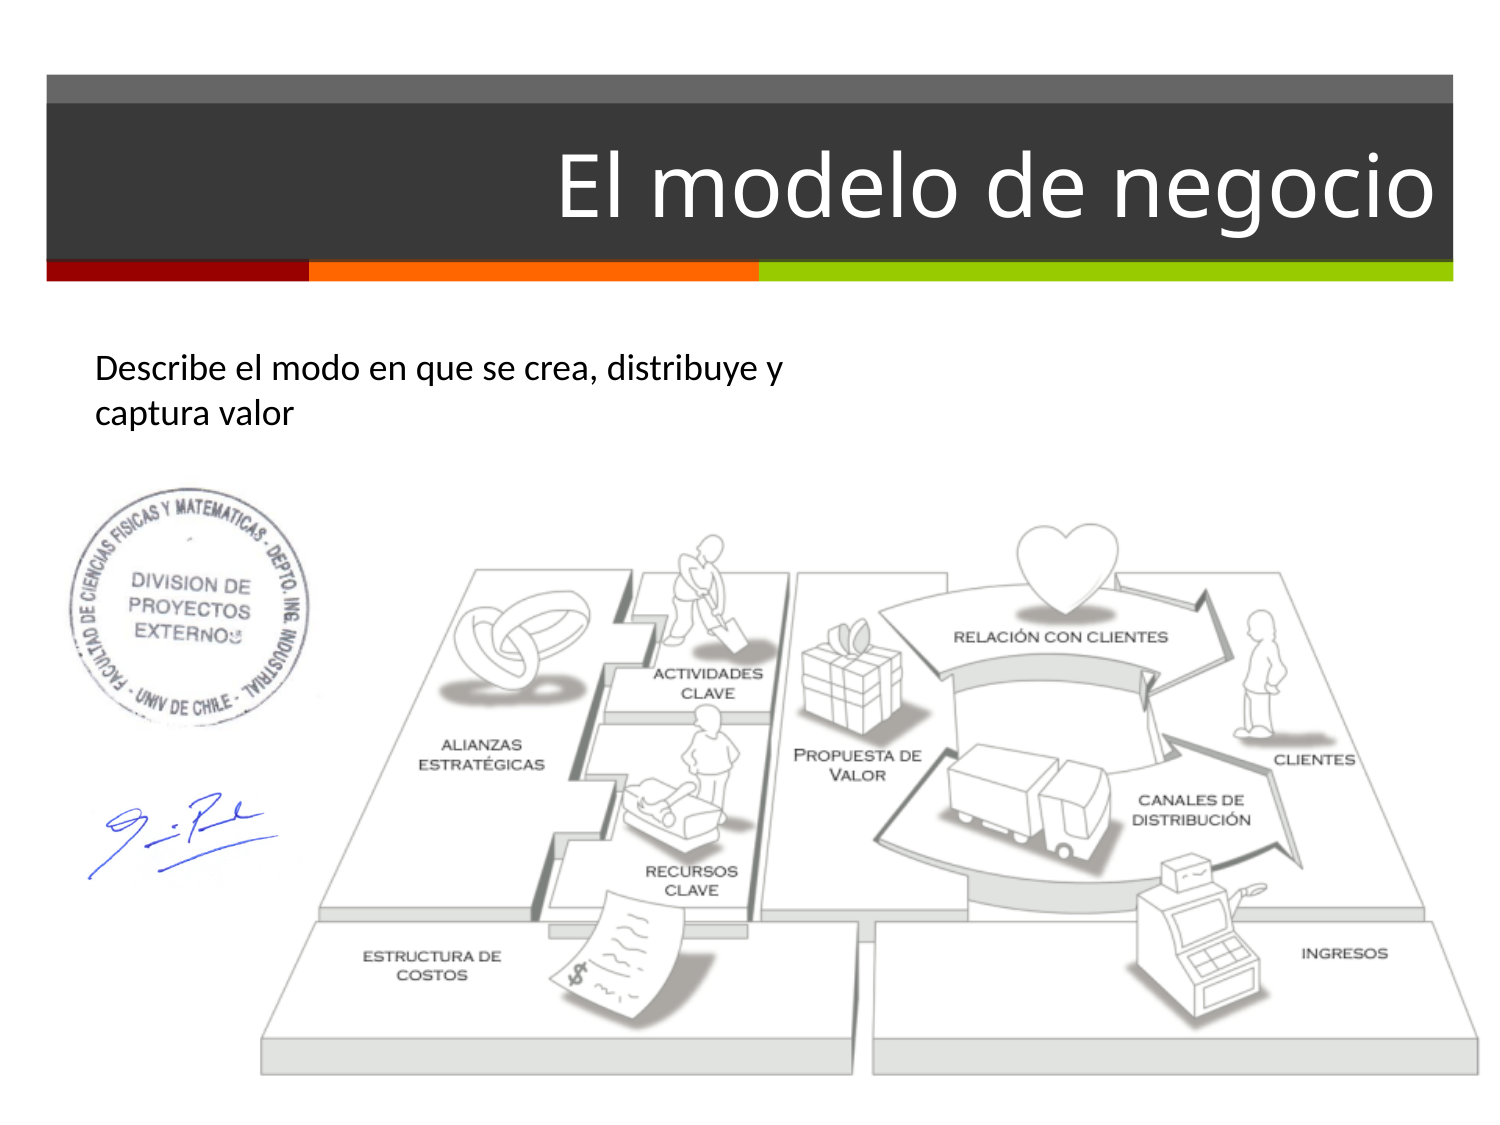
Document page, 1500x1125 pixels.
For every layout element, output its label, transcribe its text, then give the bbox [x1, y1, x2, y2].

text_box Describe el modo en que se crea, distribuye y captura valor [80, 335, 831, 440]
picture [49, 462, 1489, 1116]
title El modelo de negocio [46, 103, 1454, 263]
